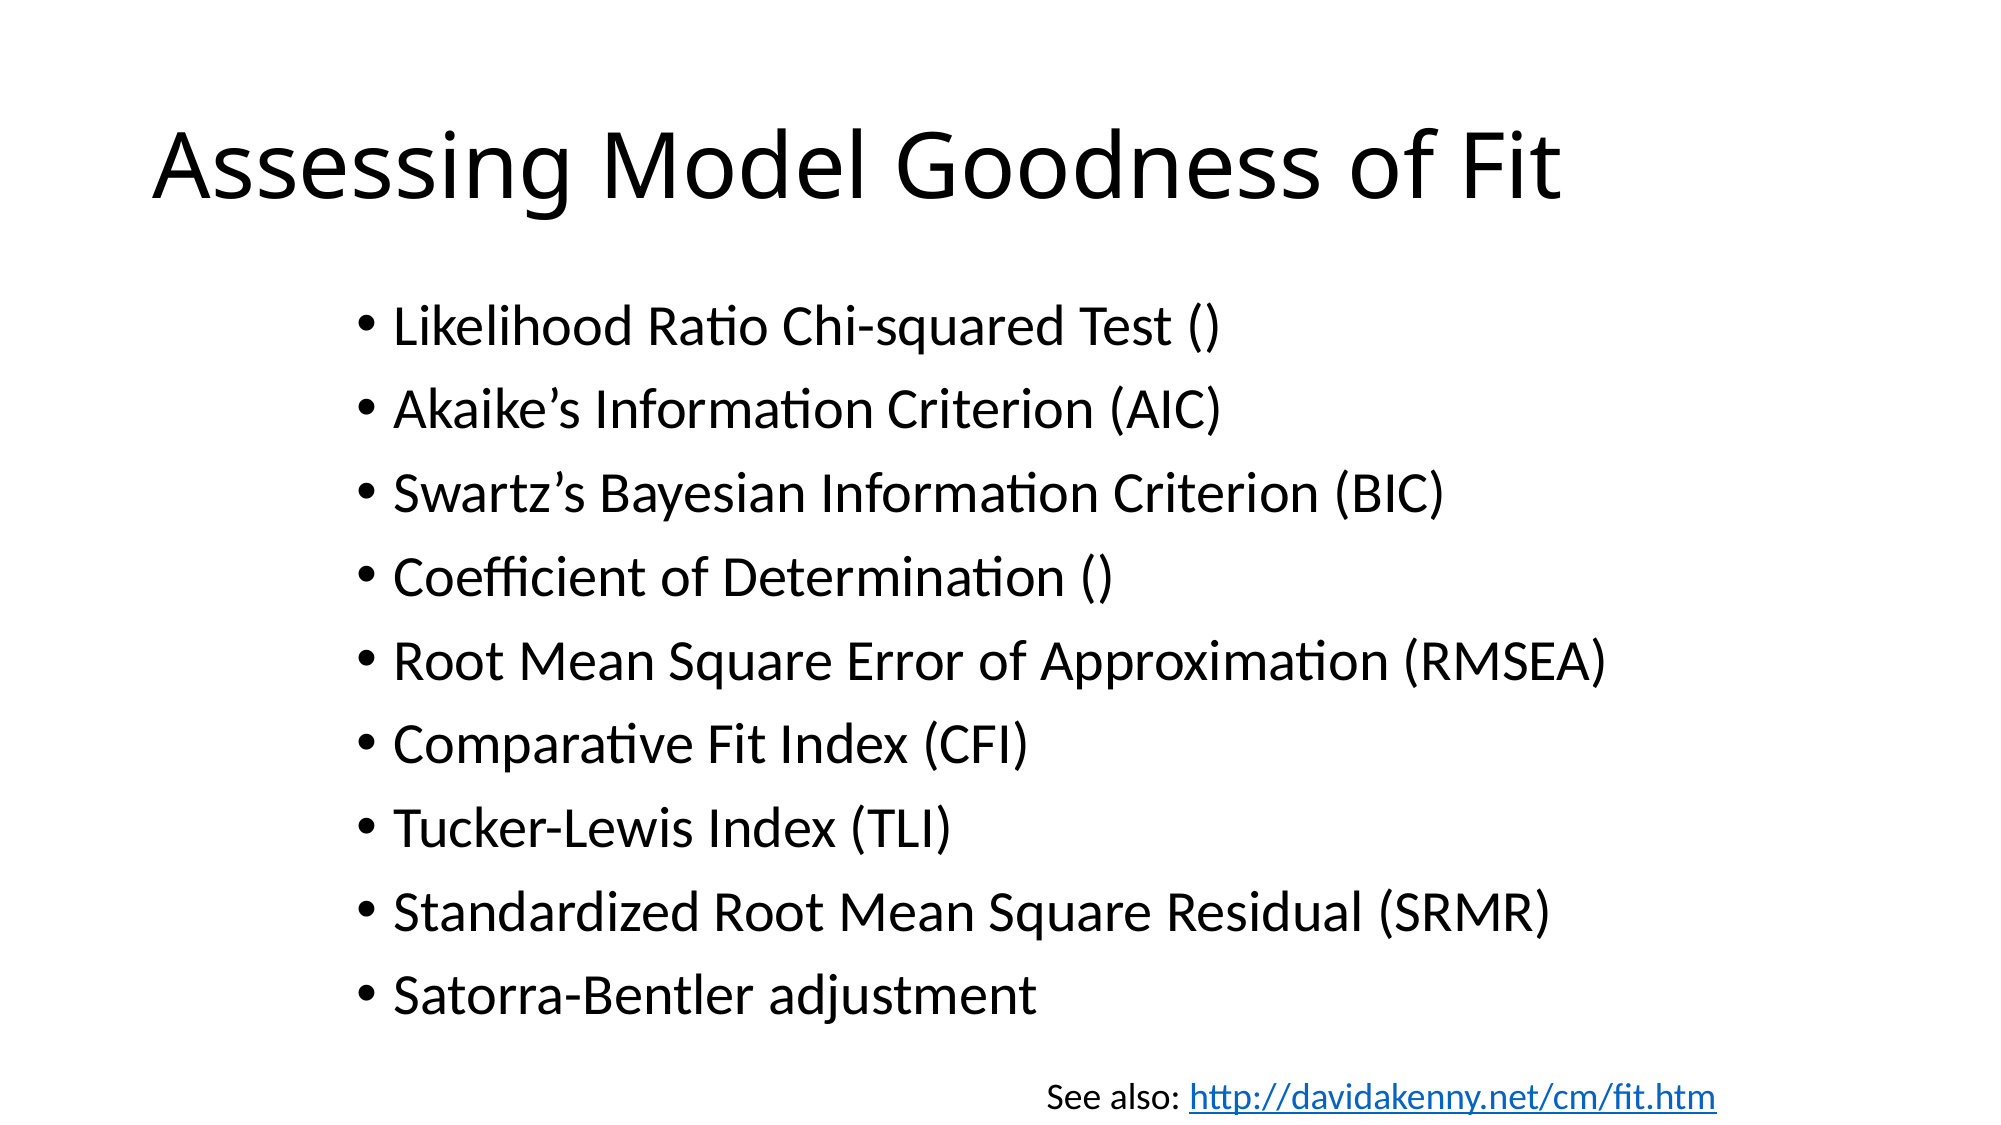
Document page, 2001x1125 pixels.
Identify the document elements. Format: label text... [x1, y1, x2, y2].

text_box See also: http://davidakenny.net/cm/fit.htm [1031, 1064, 1732, 1125]
title Assessing Model Goodness of Fit [137, 59, 1863, 278]
